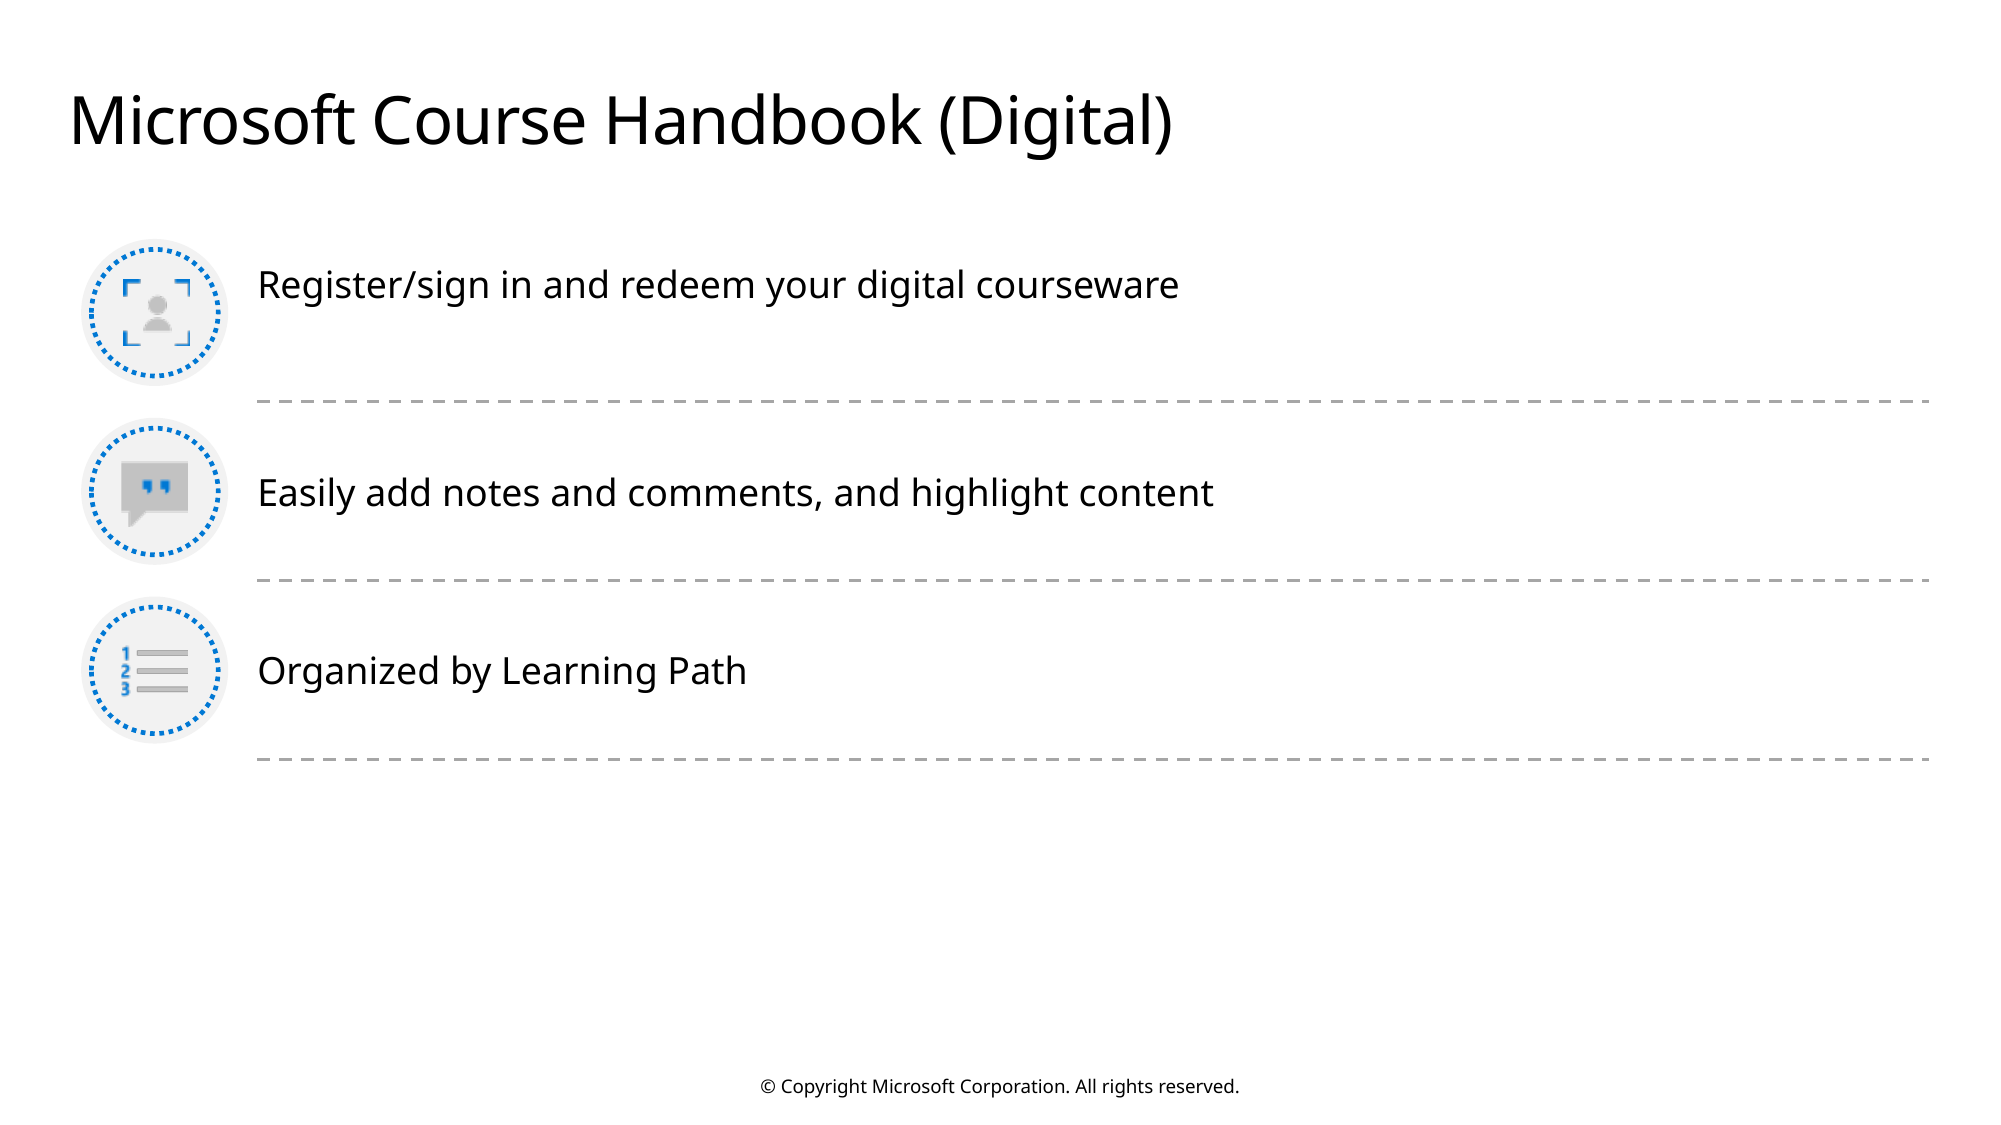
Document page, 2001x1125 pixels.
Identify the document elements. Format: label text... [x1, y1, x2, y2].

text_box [80, 417, 229, 566]
picture [121, 636, 189, 704]
picture [122, 278, 191, 347]
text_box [80, 238, 229, 387]
list Register/sign in and redeem your digital courseware [257, 238, 1932, 386]
list Easily add notes and comments, and highlight content [257, 417, 1932, 565]
title Microsoft Course Handbook (Digital) [68, 72, 1930, 184]
picture [121, 460, 189, 528]
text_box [80, 596, 229, 744]
list Organized by Learning Path [257, 596, 1932, 744]
